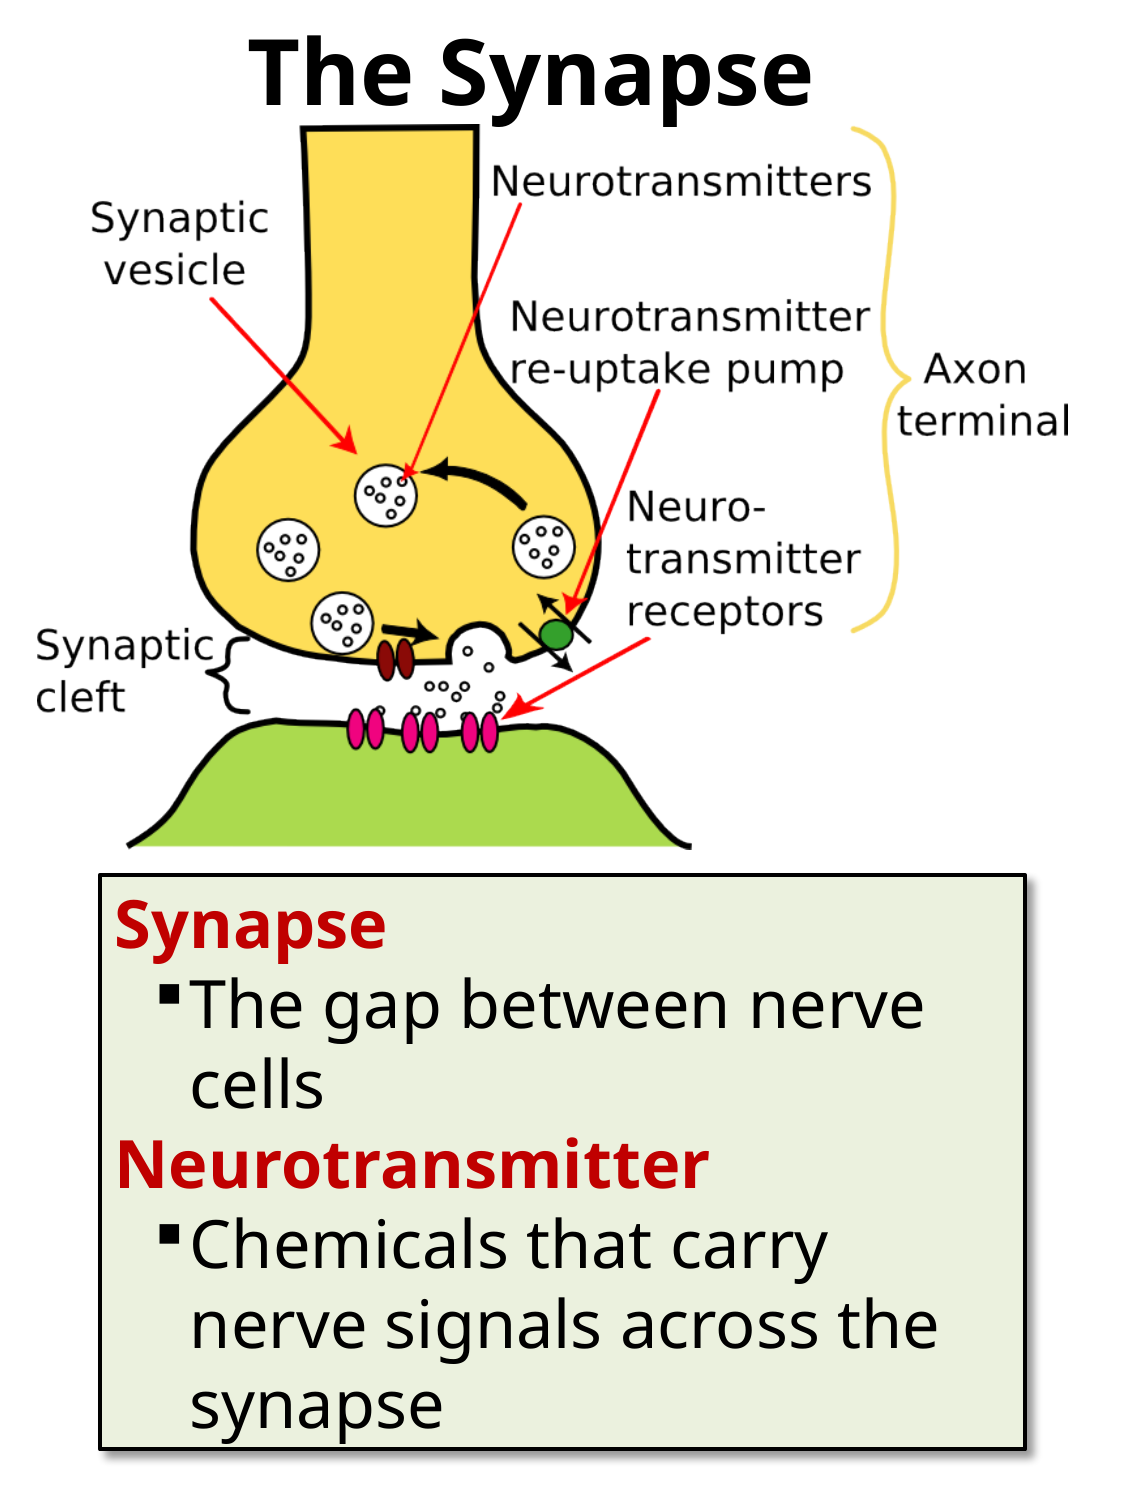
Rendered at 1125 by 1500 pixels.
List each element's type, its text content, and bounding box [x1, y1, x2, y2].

text_box Synapse The gap between nerve cells Neurotransmitter Chemicals that carry nerve signals across the synapse [99, 874, 1025, 1450]
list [37, 124, 1068, 851]
title The Synapse [137, 0, 925, 123]
